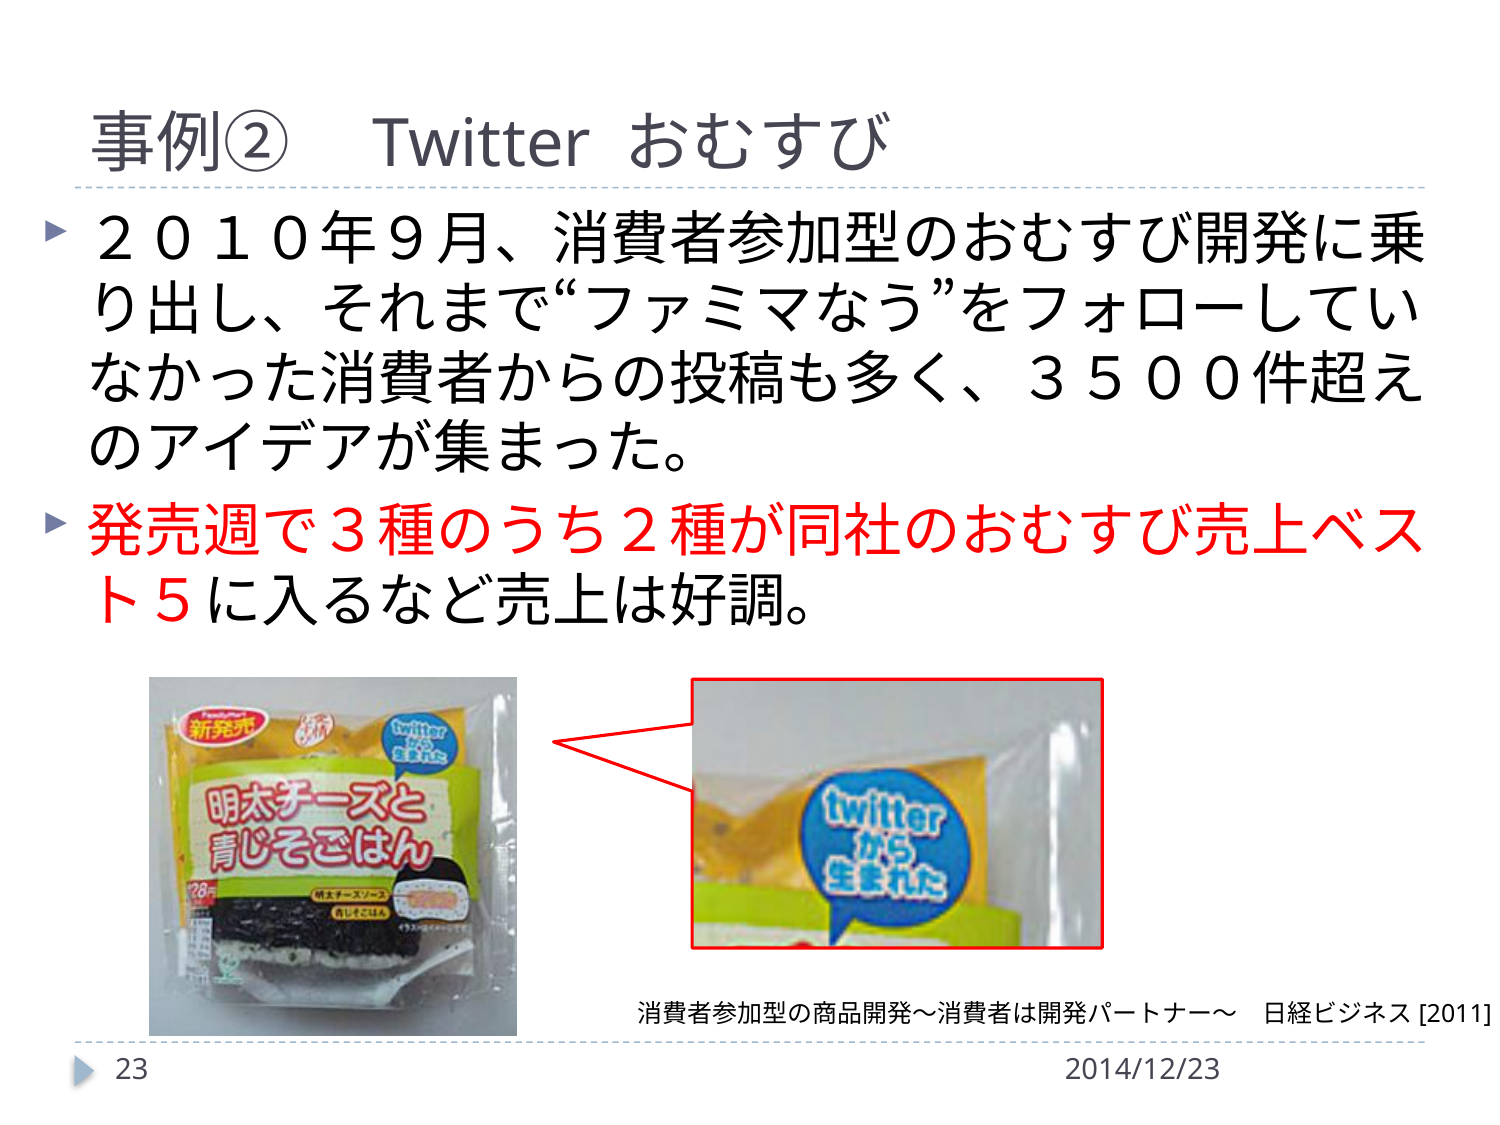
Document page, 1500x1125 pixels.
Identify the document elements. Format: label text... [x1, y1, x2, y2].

list ２０１０年９月、消費者参加型のおむすび開発に乗り出し、それまで“ファミマなう”をフォローしていなかった消費者からの投稿も多く、３５００件超えのアイデアが集まった。 発売週で３種のうち２種が同社のおむすび売上ベスト５に入るなど売上は好調。 [26, 193, 1460, 988]
picture [148, 676, 517, 1036]
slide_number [1050, 1042, 1426, 1103]
title 事例② Twitter おむすび [75, 24, 1425, 188]
text_box 消費者参加型の商品開発～消費者は開発パートナー～ 日経ビジネス[2011] [622, 989, 1500, 1035]
slide_number 23 [100, 1042, 426, 1103]
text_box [691, 678, 1103, 949]
